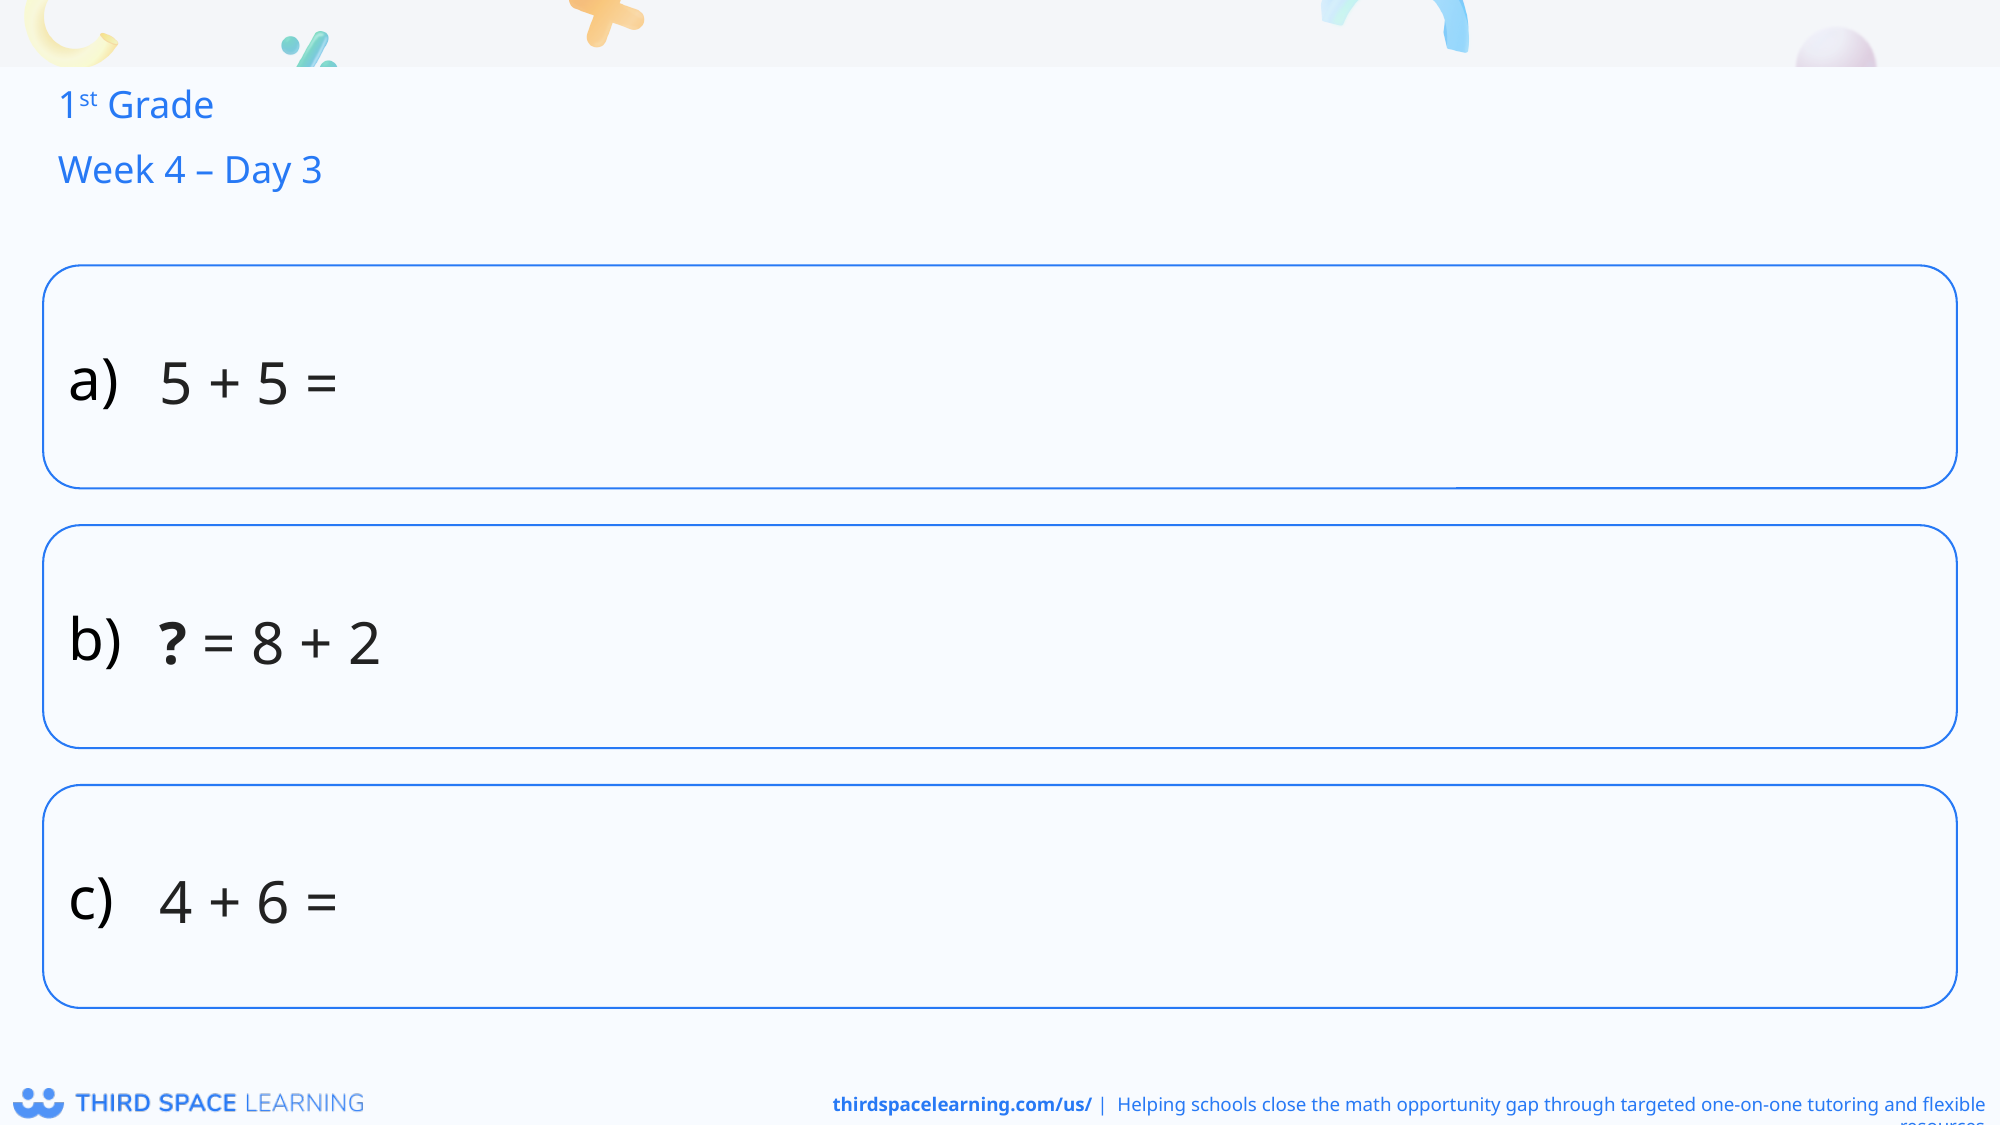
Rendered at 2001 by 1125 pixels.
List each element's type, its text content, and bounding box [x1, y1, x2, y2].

text_box 1st Grade Week 4 – Day 3 [43, 73, 509, 212]
list ? = 8 + 2 [144, 548, 1922, 734]
picture [13, 1088, 365, 1119]
picture [0, 0, 2000, 67]
list 5 + 5 = [144, 288, 1922, 474]
list 4 + 6 = [144, 807, 1922, 994]
